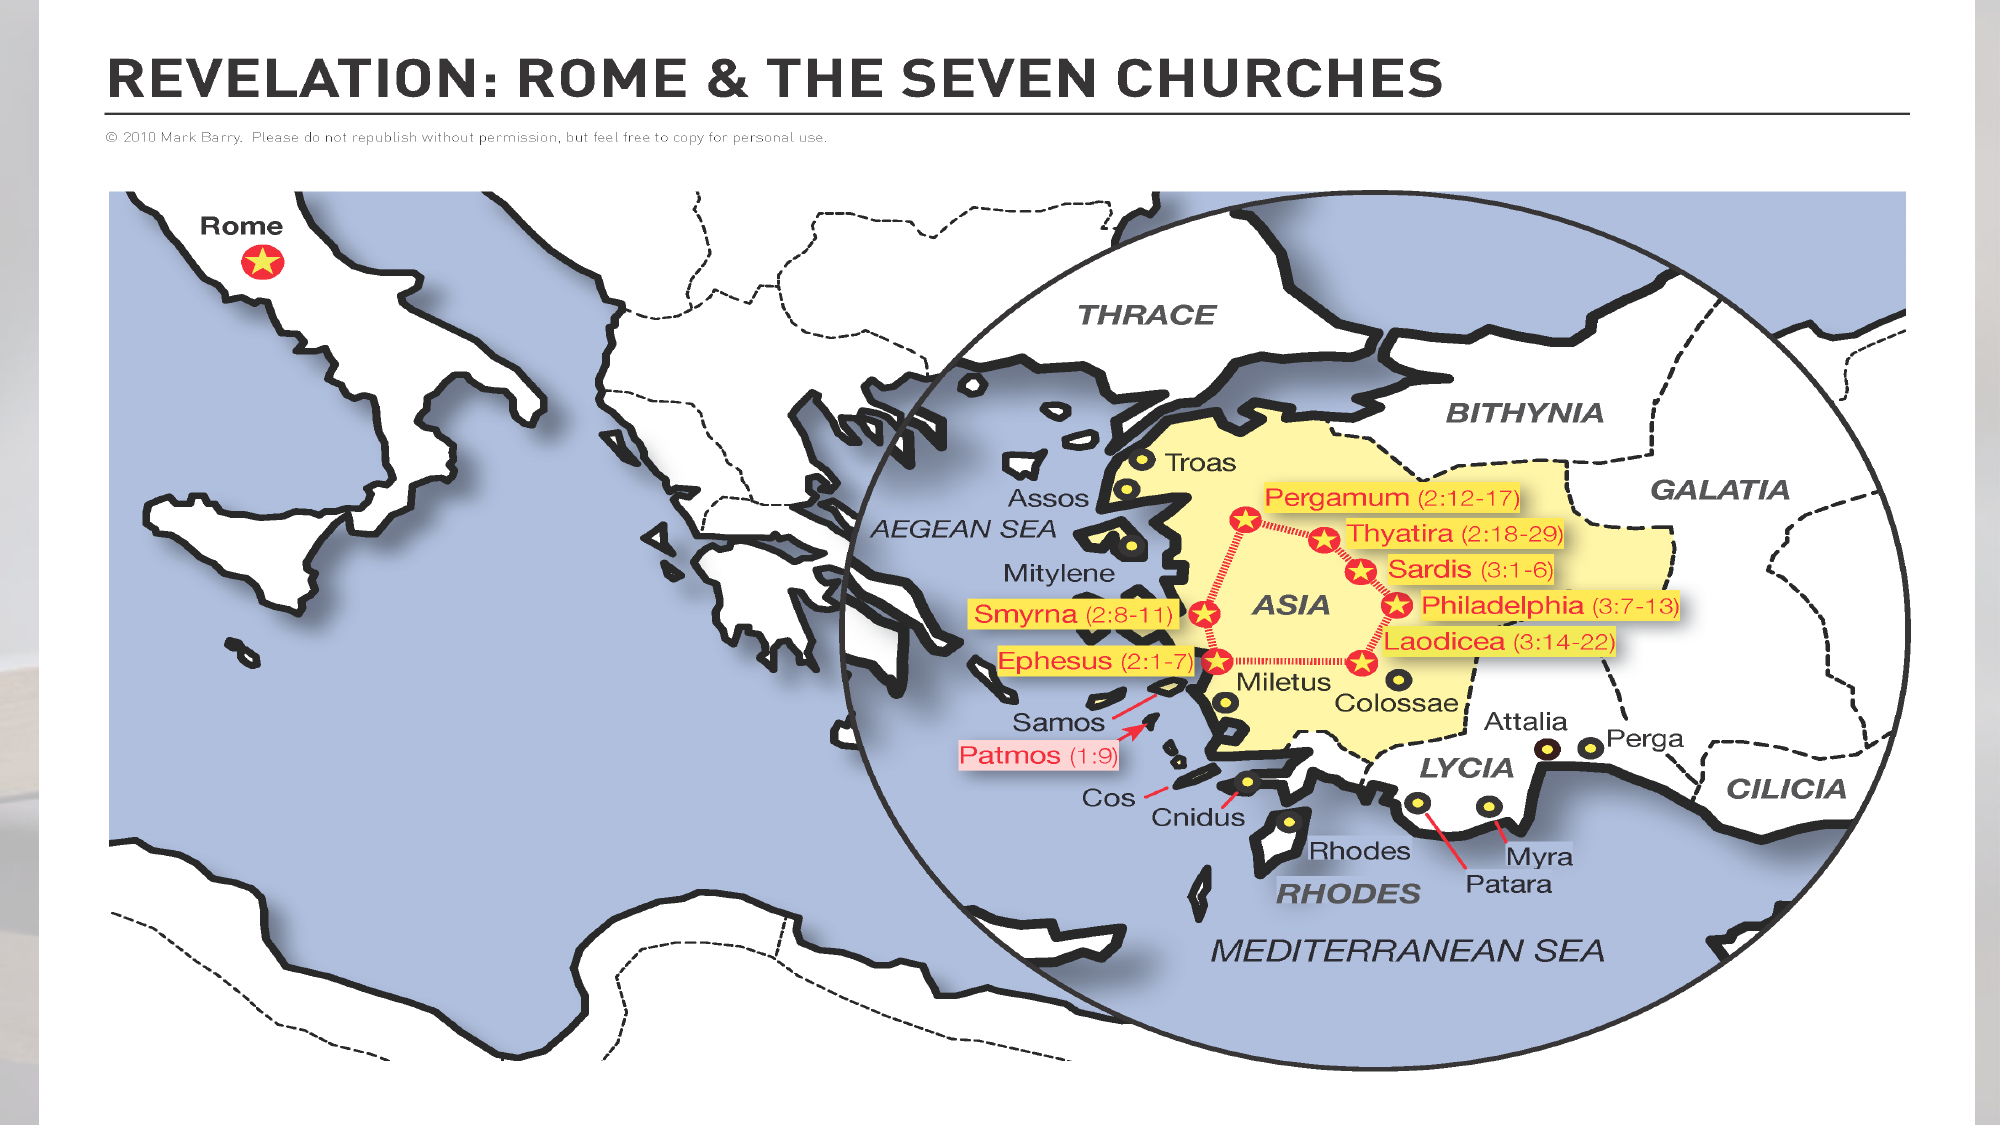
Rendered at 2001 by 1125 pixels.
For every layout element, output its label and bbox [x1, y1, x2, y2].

list [39, 0, 1975, 1125]
